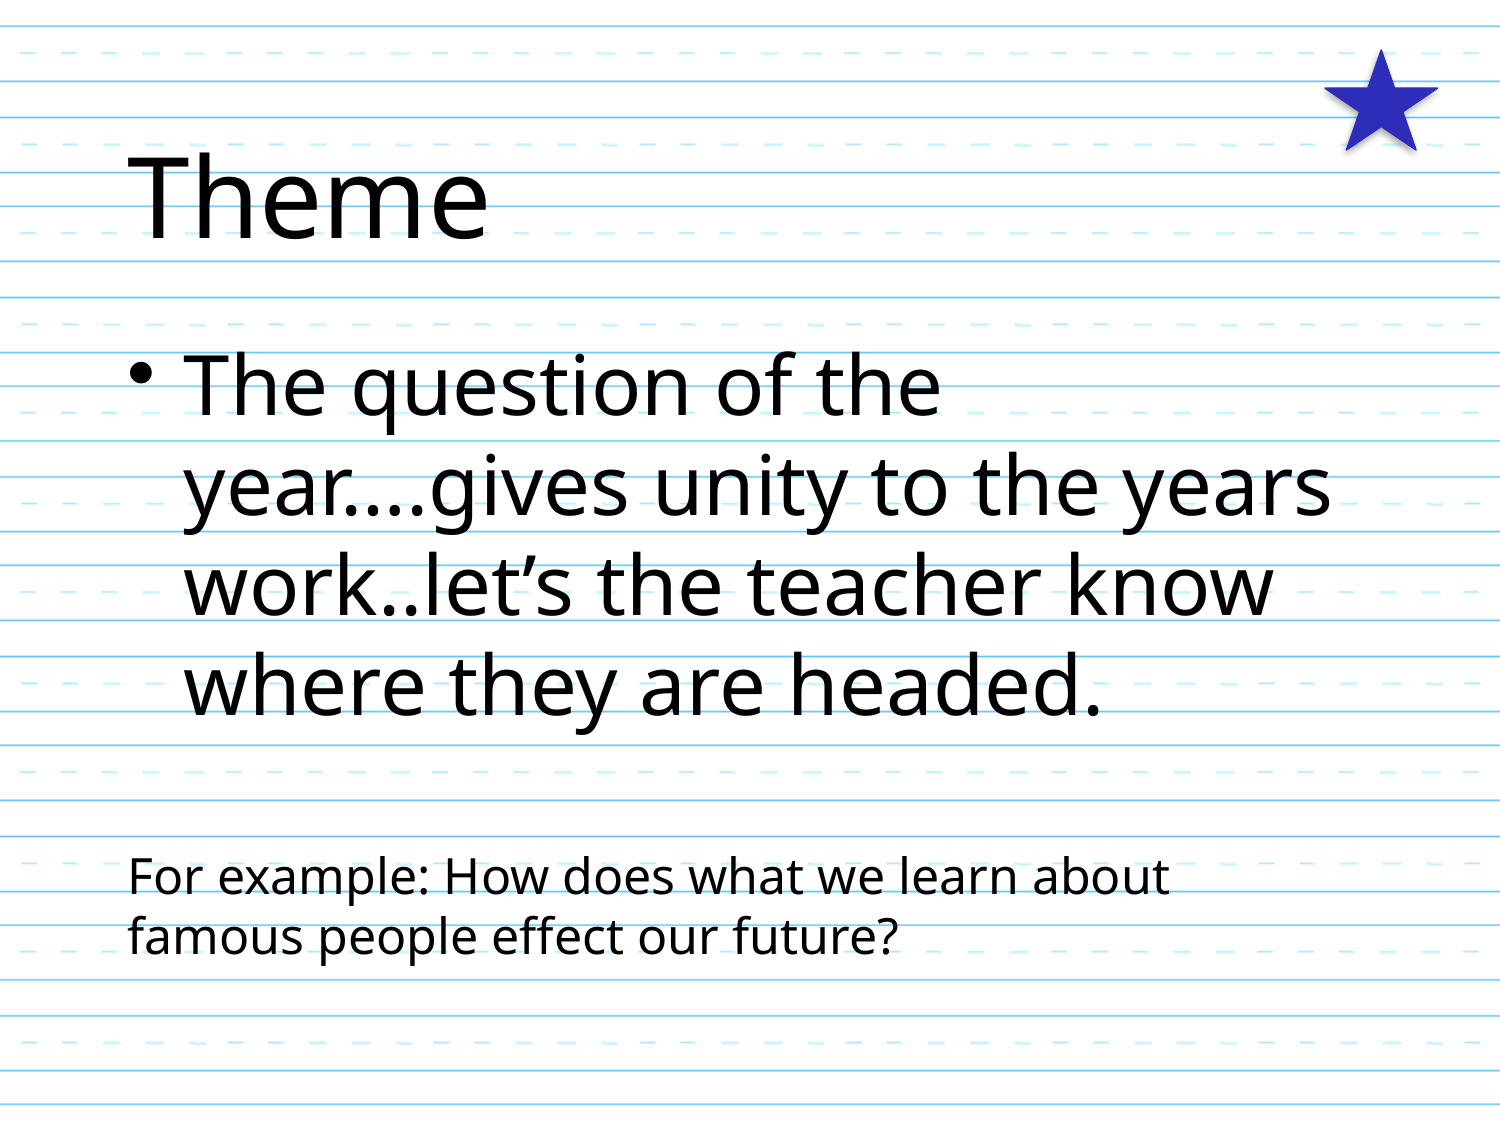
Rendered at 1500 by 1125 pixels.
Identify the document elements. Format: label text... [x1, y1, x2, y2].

text_box For example: How does what we learn about famous people effect our future? [112, 837, 1363, 973]
list The question of the year….gives unity to the years work..let’s the teacher know where they are headed. [112, 324, 1388, 763]
title Theme [112, 99, 1388, 288]
text_box [1324, 49, 1439, 151]
picture [0, 0, 1500, 1125]
